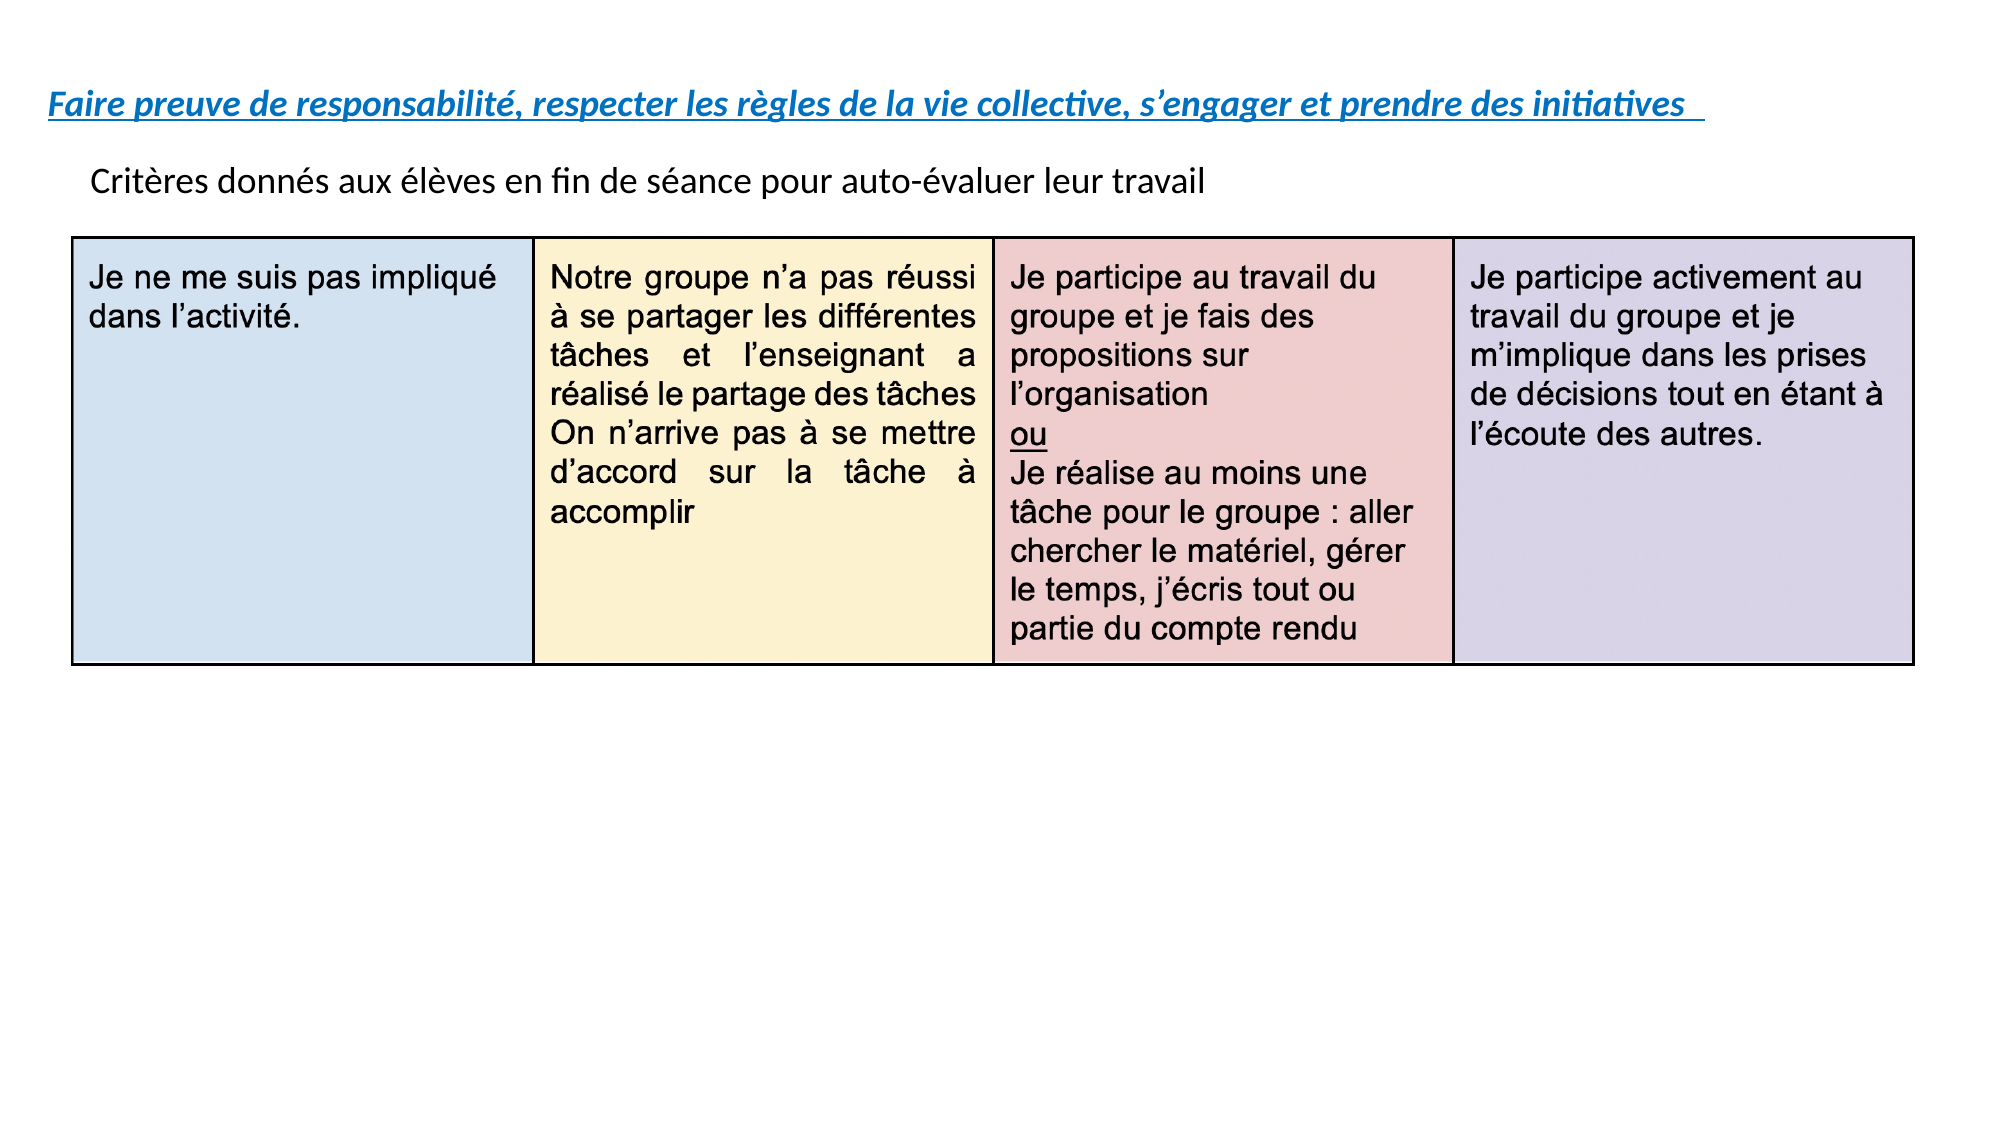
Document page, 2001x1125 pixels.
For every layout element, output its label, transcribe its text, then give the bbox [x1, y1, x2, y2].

text_box Critères donnés aux élèves en fin de séance pour auto-évaluer leur travail [75, 148, 1636, 209]
picture [62, 230, 1923, 671]
text_box Faire preuve de responsabilité, respecter les règles de la vie collective, s’engager et prendre des initiatives [33, 71, 1864, 132]
